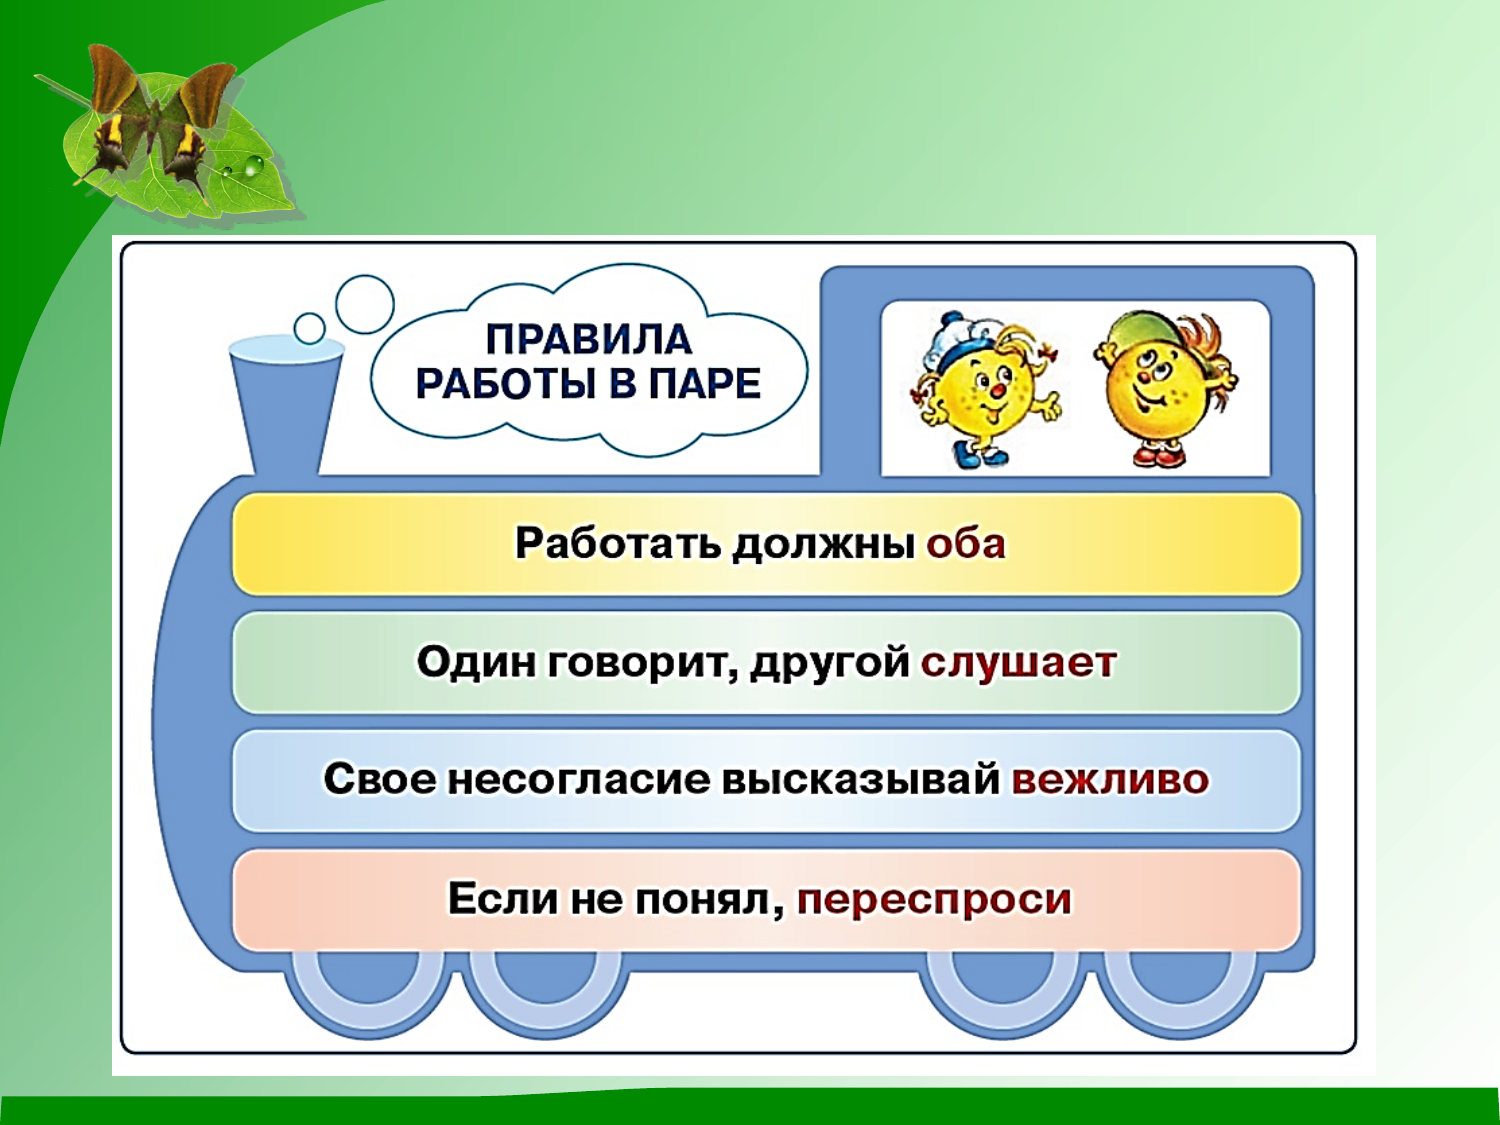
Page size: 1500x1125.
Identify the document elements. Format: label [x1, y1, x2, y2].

picture [24, 37, 300, 229]
picture [111, 235, 1377, 1076]
